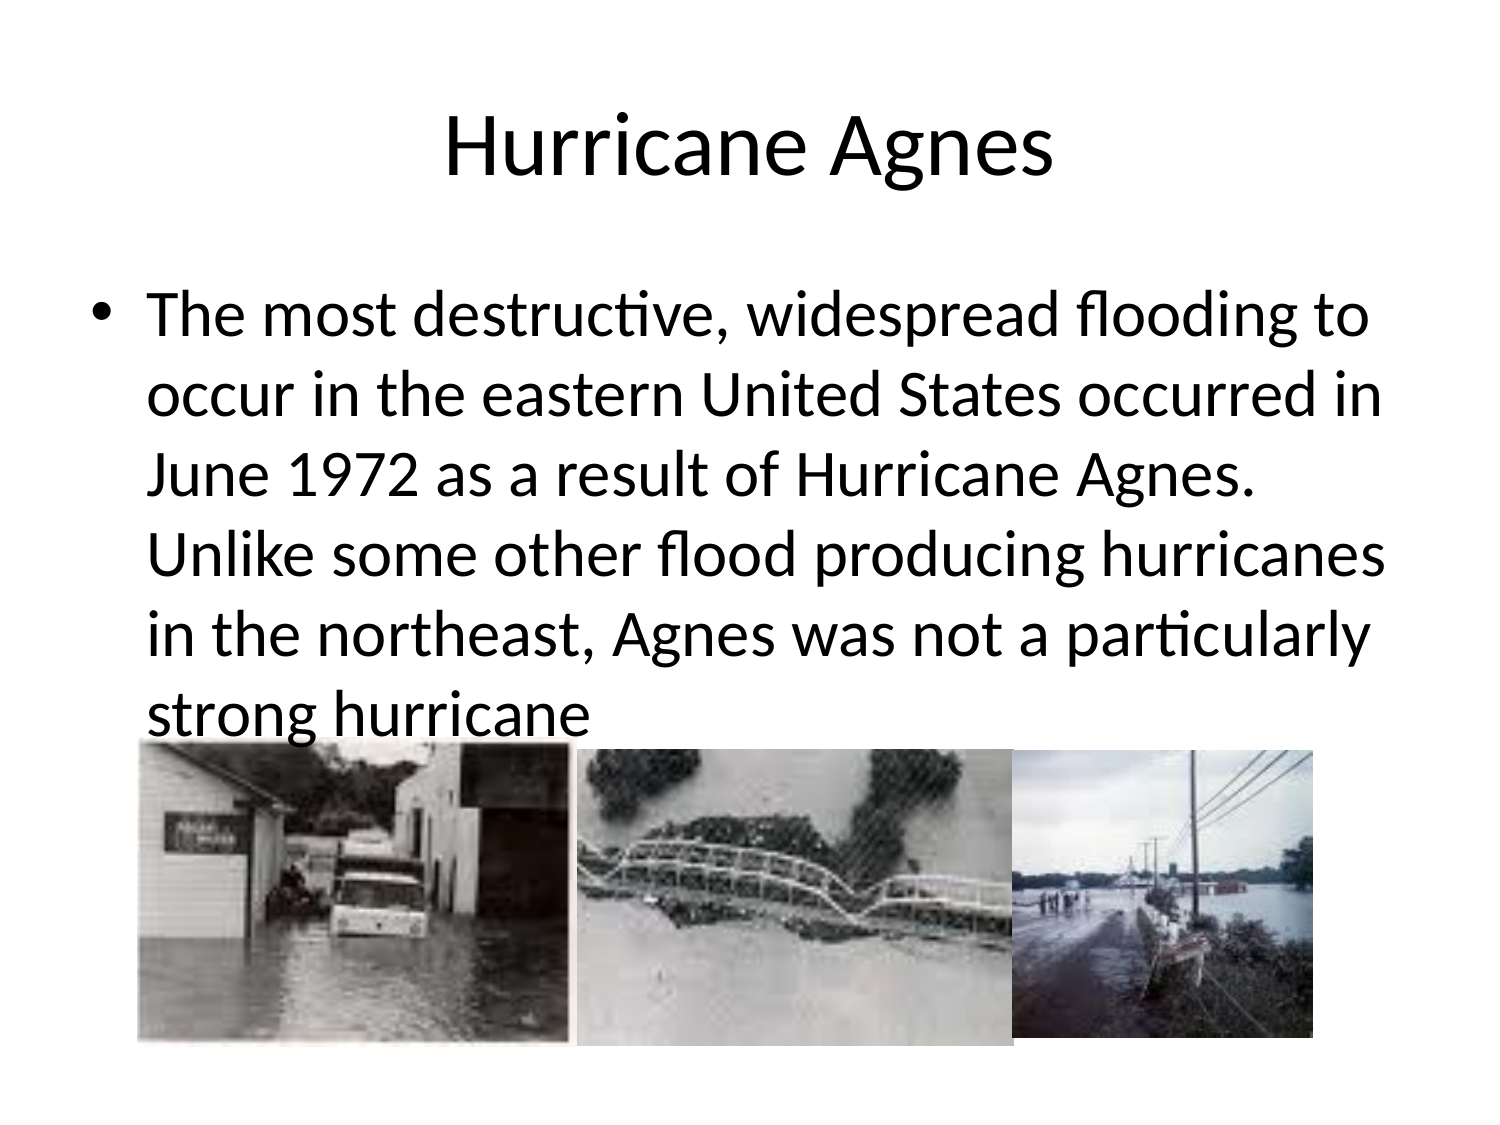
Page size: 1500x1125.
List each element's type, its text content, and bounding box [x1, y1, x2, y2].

title Hurricane Agnes [75, 45, 1425, 233]
list The most destructive, widespread flooding to occur in the eastern United States occurred in June 1972 as a result of Hurricane Agnes. Unlike some other flood producing hurricanes in the northeast, Agnes was not a particularly strong hurricane [75, 262, 1425, 1005]
picture [137, 737, 1313, 1048]
